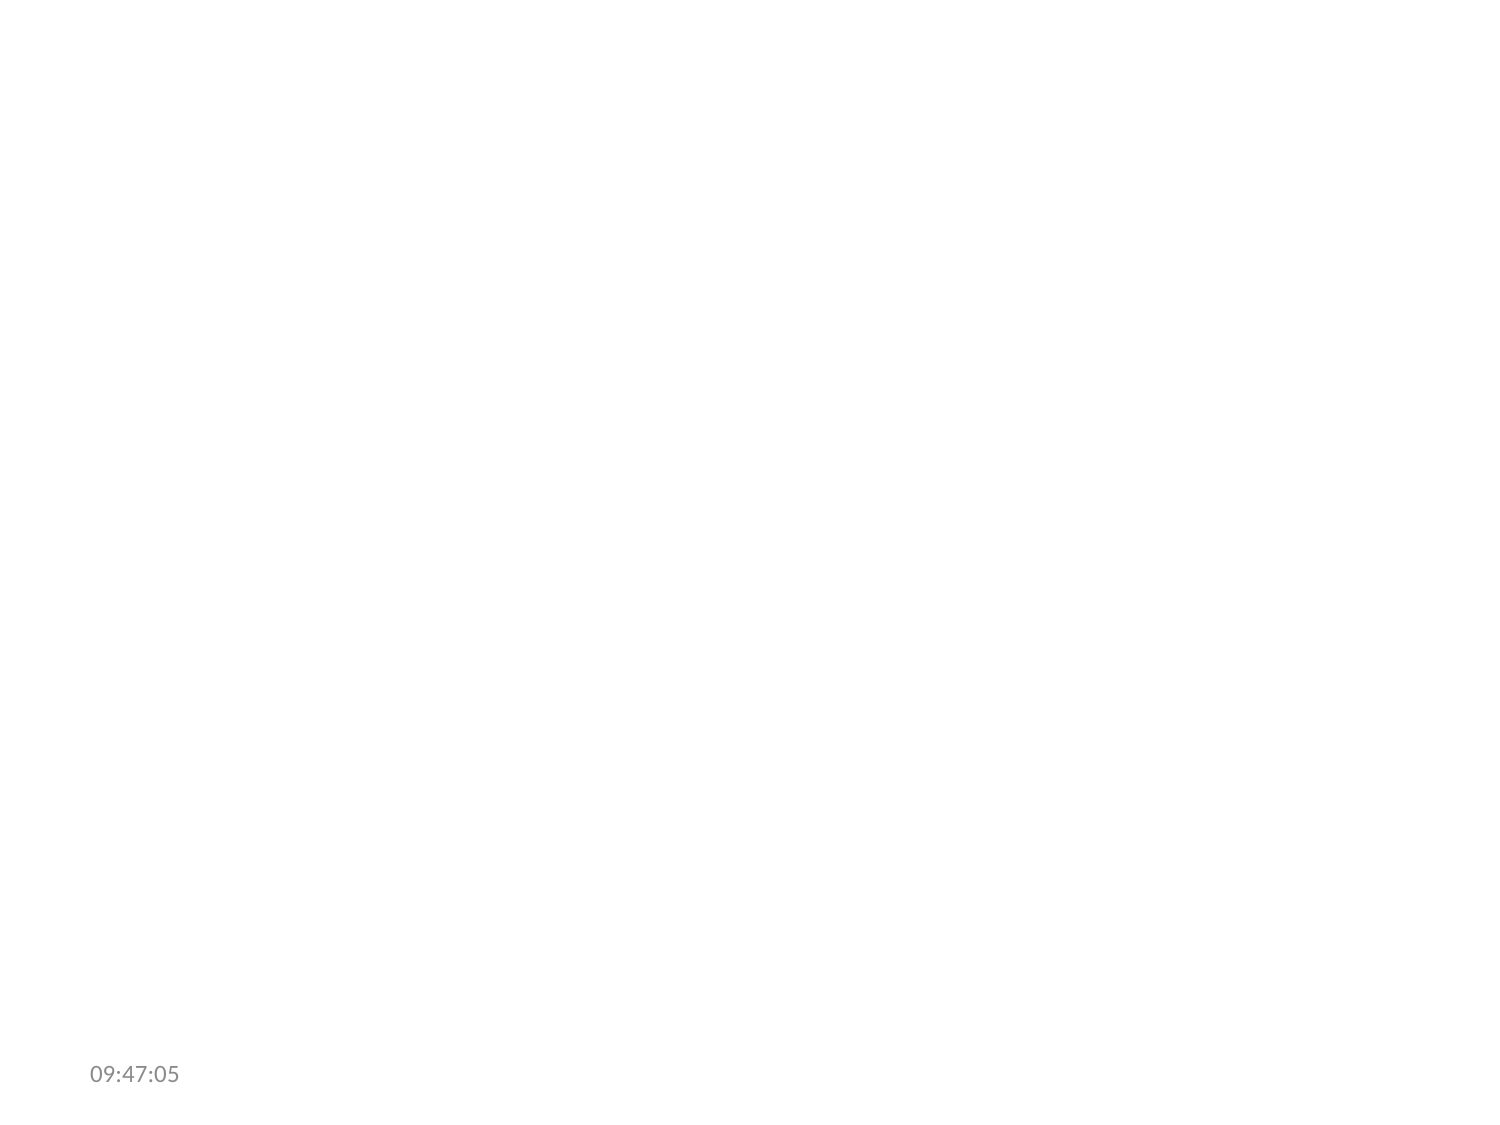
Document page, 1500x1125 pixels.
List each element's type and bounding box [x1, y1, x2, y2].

slide_number [75, 1042, 425, 1103]
